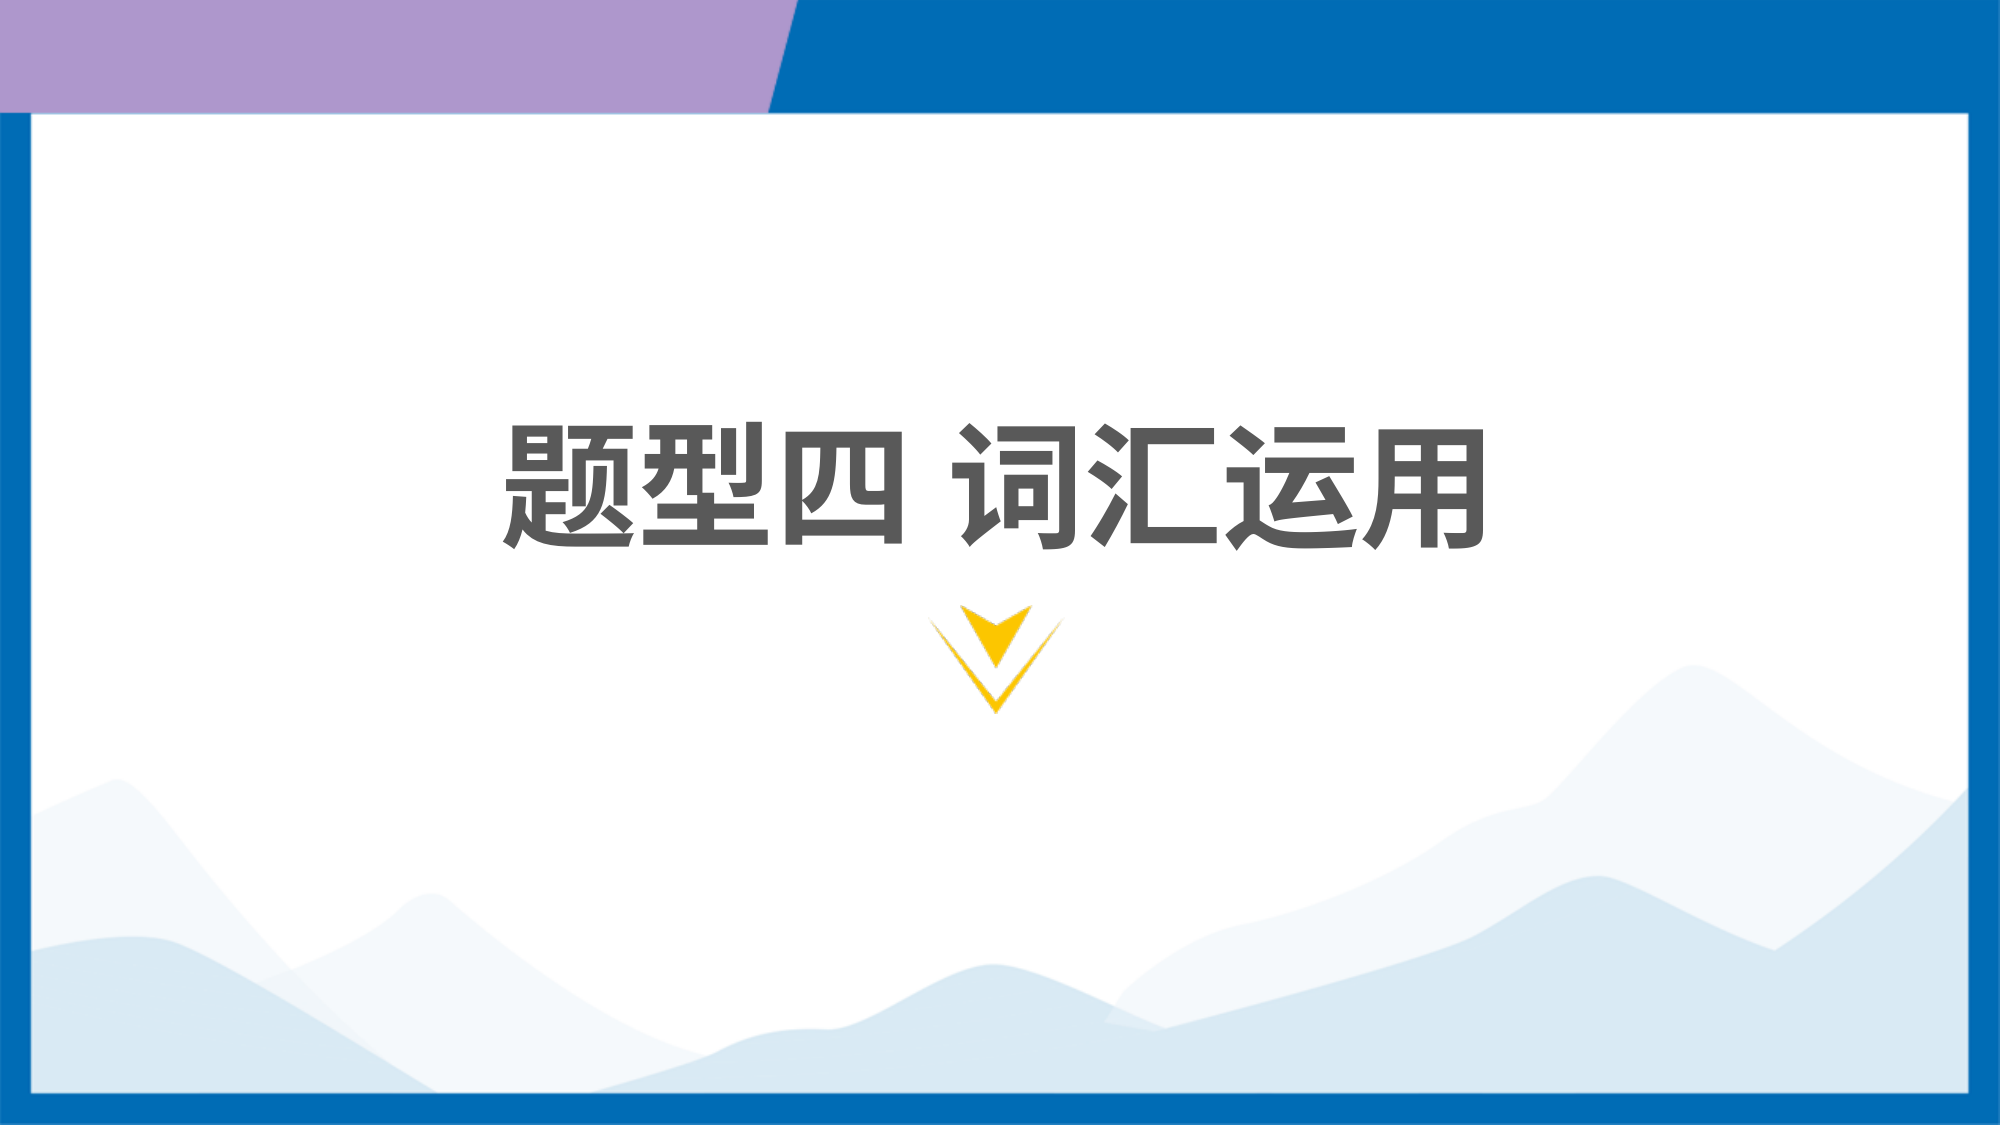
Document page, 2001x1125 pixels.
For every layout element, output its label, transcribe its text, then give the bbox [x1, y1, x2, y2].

picture [0, 0, 2000, 1125]
text_box 题型四 词汇运用 [35, 383, 1962, 566]
